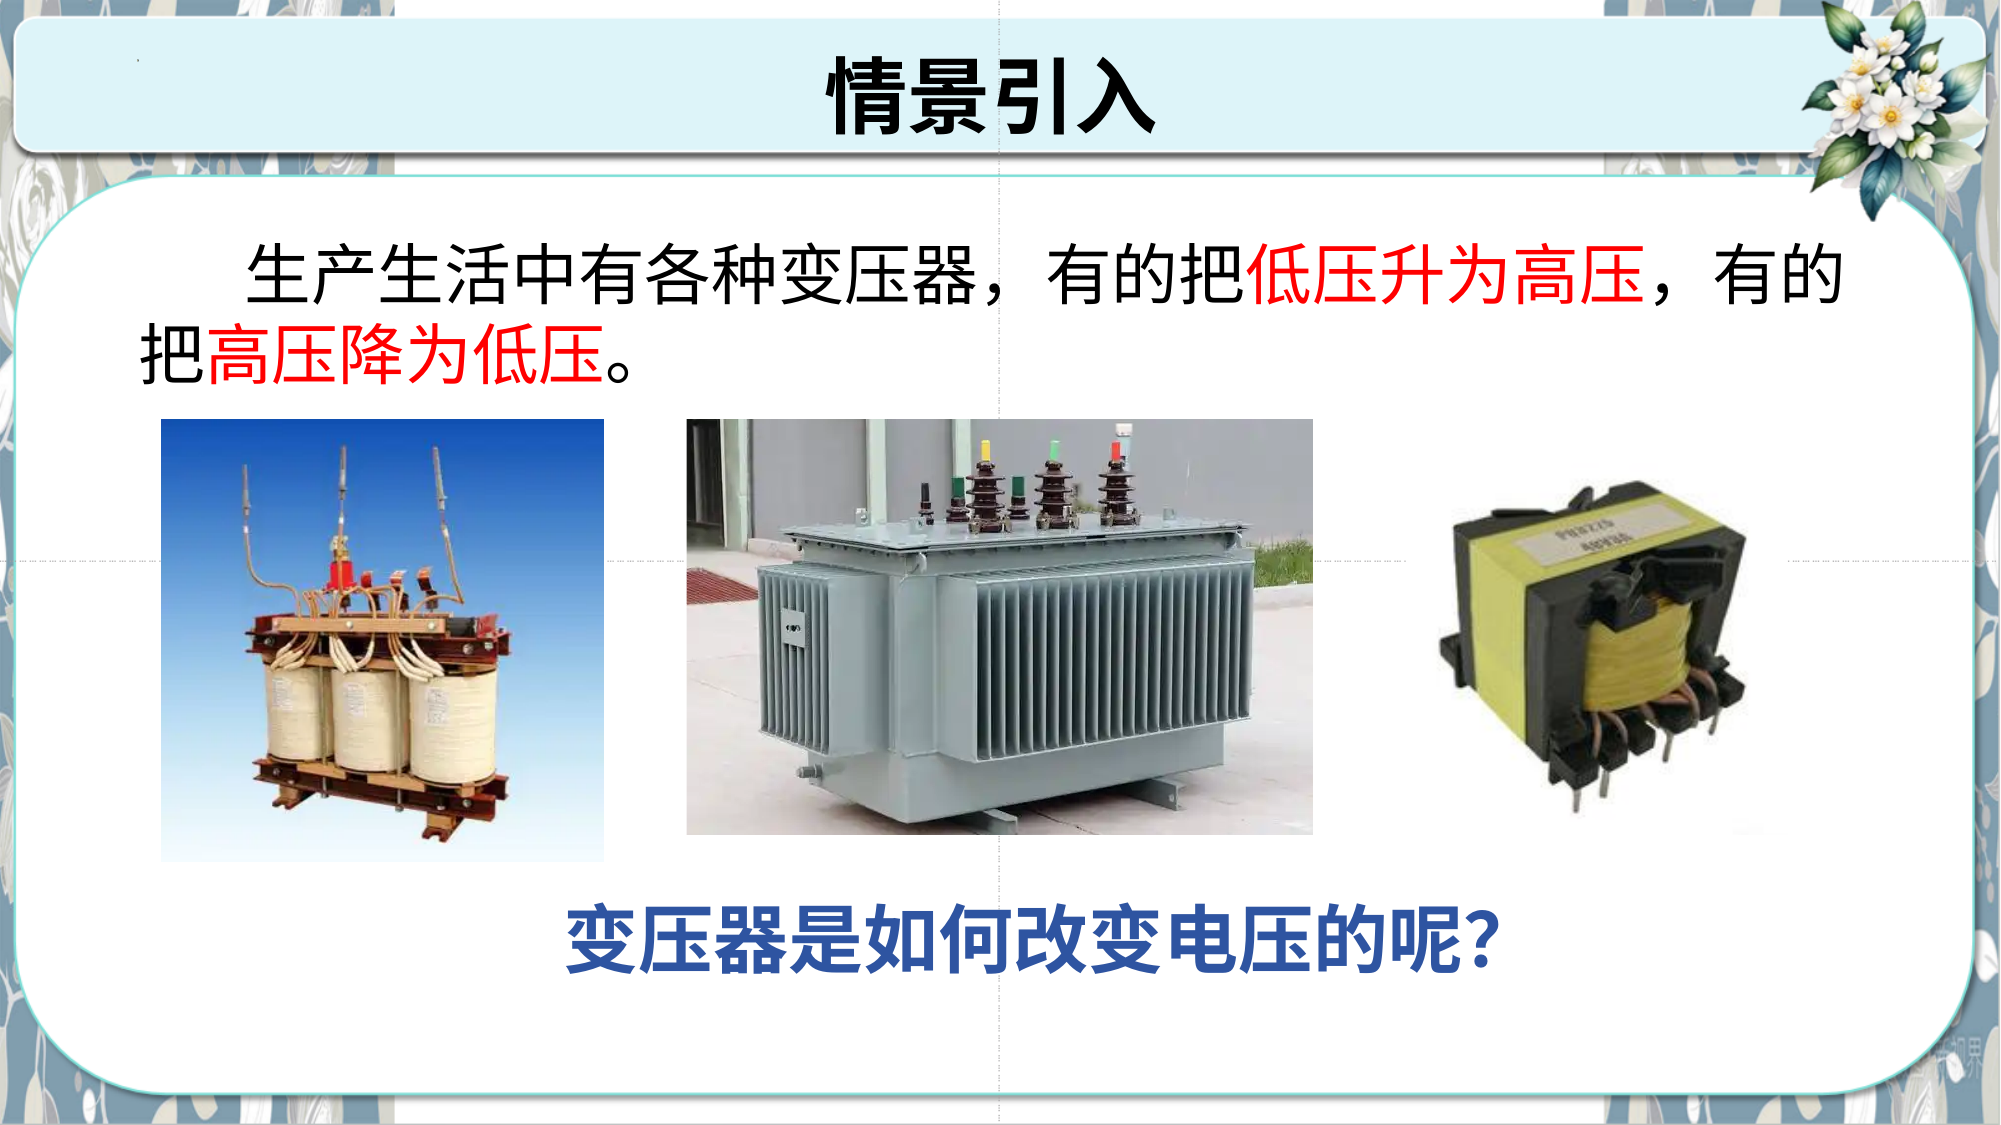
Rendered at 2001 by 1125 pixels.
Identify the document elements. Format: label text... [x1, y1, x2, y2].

text_box 变压器是如何改变电压的呢？ [548, 884, 1547, 1034]
text_box 生产生活中有各种变压器，有的把低压升为高压，有的把高压降为低压。 [123, 225, 1877, 401]
picture [0, 0, 2001, 1125]
text_box 情景引入 [810, 36, 1252, 152]
